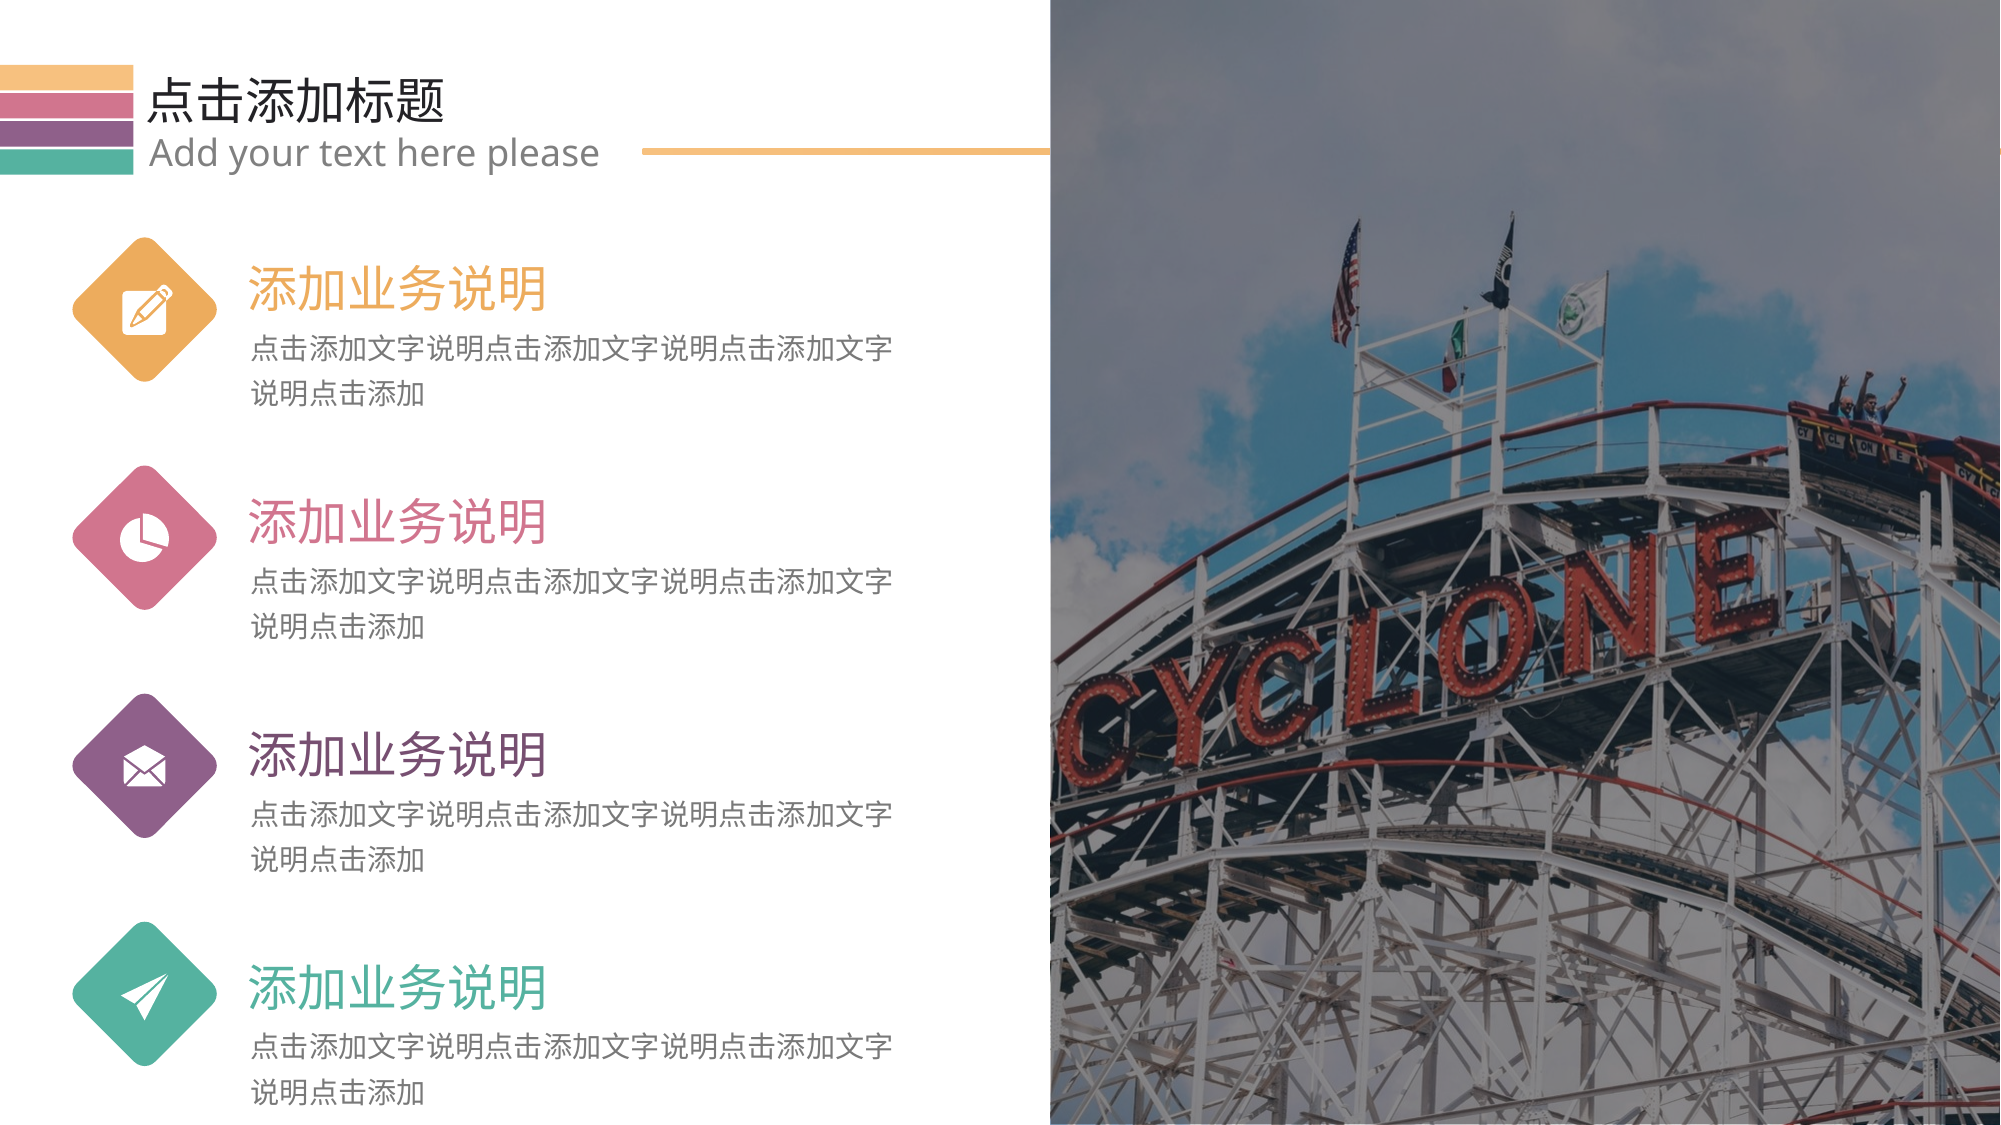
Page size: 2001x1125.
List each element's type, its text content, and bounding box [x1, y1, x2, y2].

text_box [89, 938, 200, 1050]
text_box 点击添加文字说明点击添加文字说明点击添加文字说明点击添加 [235, 545, 912, 651]
picture [1049, 0, 2000, 1125]
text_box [89, 710, 200, 822]
text_box 添加业务说明 [232, 483, 628, 558]
text_box 点击添加文字说明点击添加文字说明点击添加文字说明点击添加 [235, 778, 912, 884]
text_box 点击添加文字说明点击添加文字说明点击添加文字说明点击添加 [235, 1010, 912, 1117]
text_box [0, 62, 1049, 183]
text_box 添加业务说明 [232, 250, 628, 326]
text_box 添加业务说明 [232, 715, 628, 791]
text_box 添加业务说明 [232, 948, 628, 1024]
text_box 点击添加文字说明点击添加文字说明点击添加文字说明点击添加 [235, 312, 912, 418]
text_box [89, 254, 200, 365]
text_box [89, 482, 200, 594]
